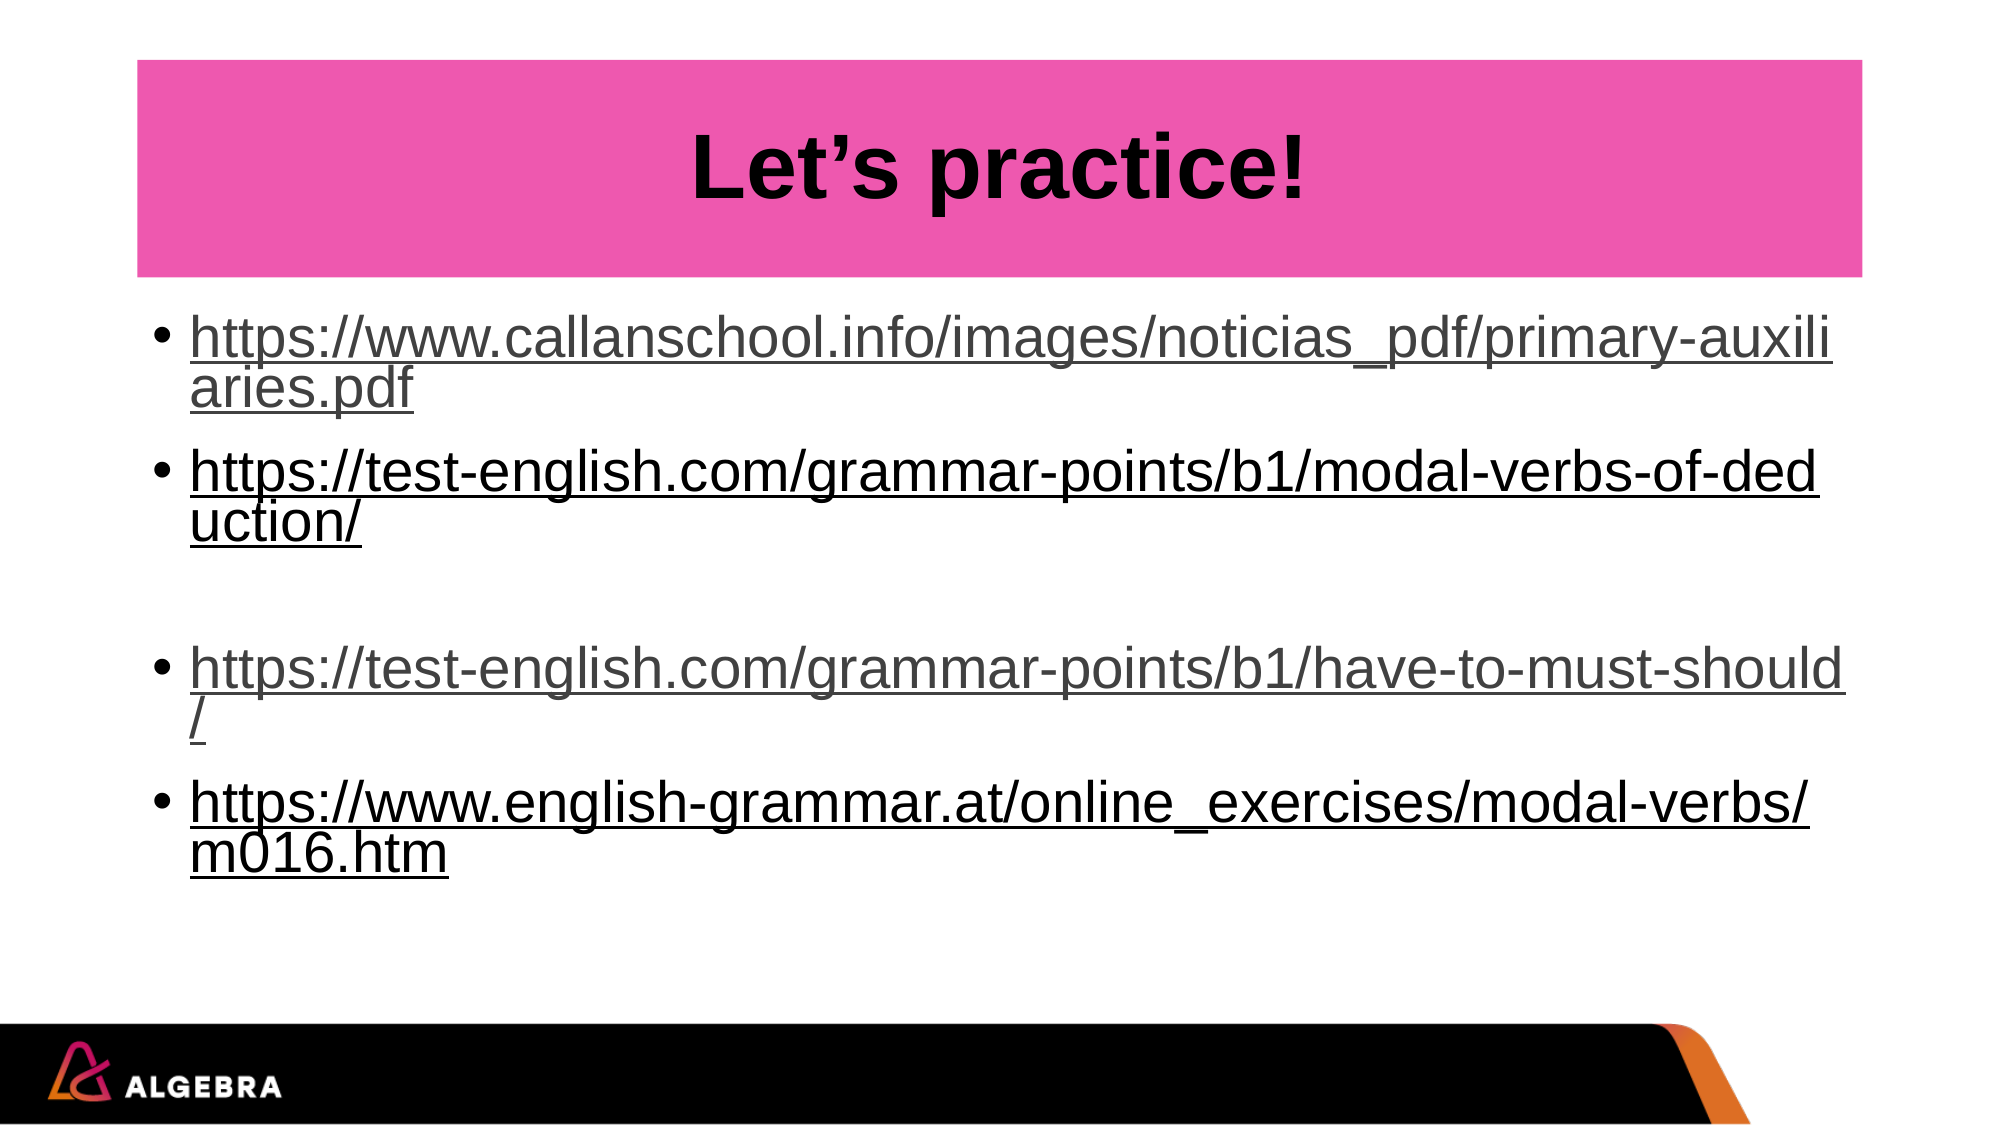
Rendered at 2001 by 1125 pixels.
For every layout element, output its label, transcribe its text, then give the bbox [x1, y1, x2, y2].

title Let’s practice! [137, 59, 1863, 278]
picture [0, 1023, 1958, 1125]
list https://www.callanschool.info/images/noticias_pdf/primary-auxiliaries.pdf https://test-english.com/grammar-points/b1/modal-verbs-of-deduction/ https://test-english.com/grammar-points/b1/have-to-must-should/ https://www.english-grammar.at/online_exercises/modal-verbs/m016.htm [137, 299, 1863, 1014]
